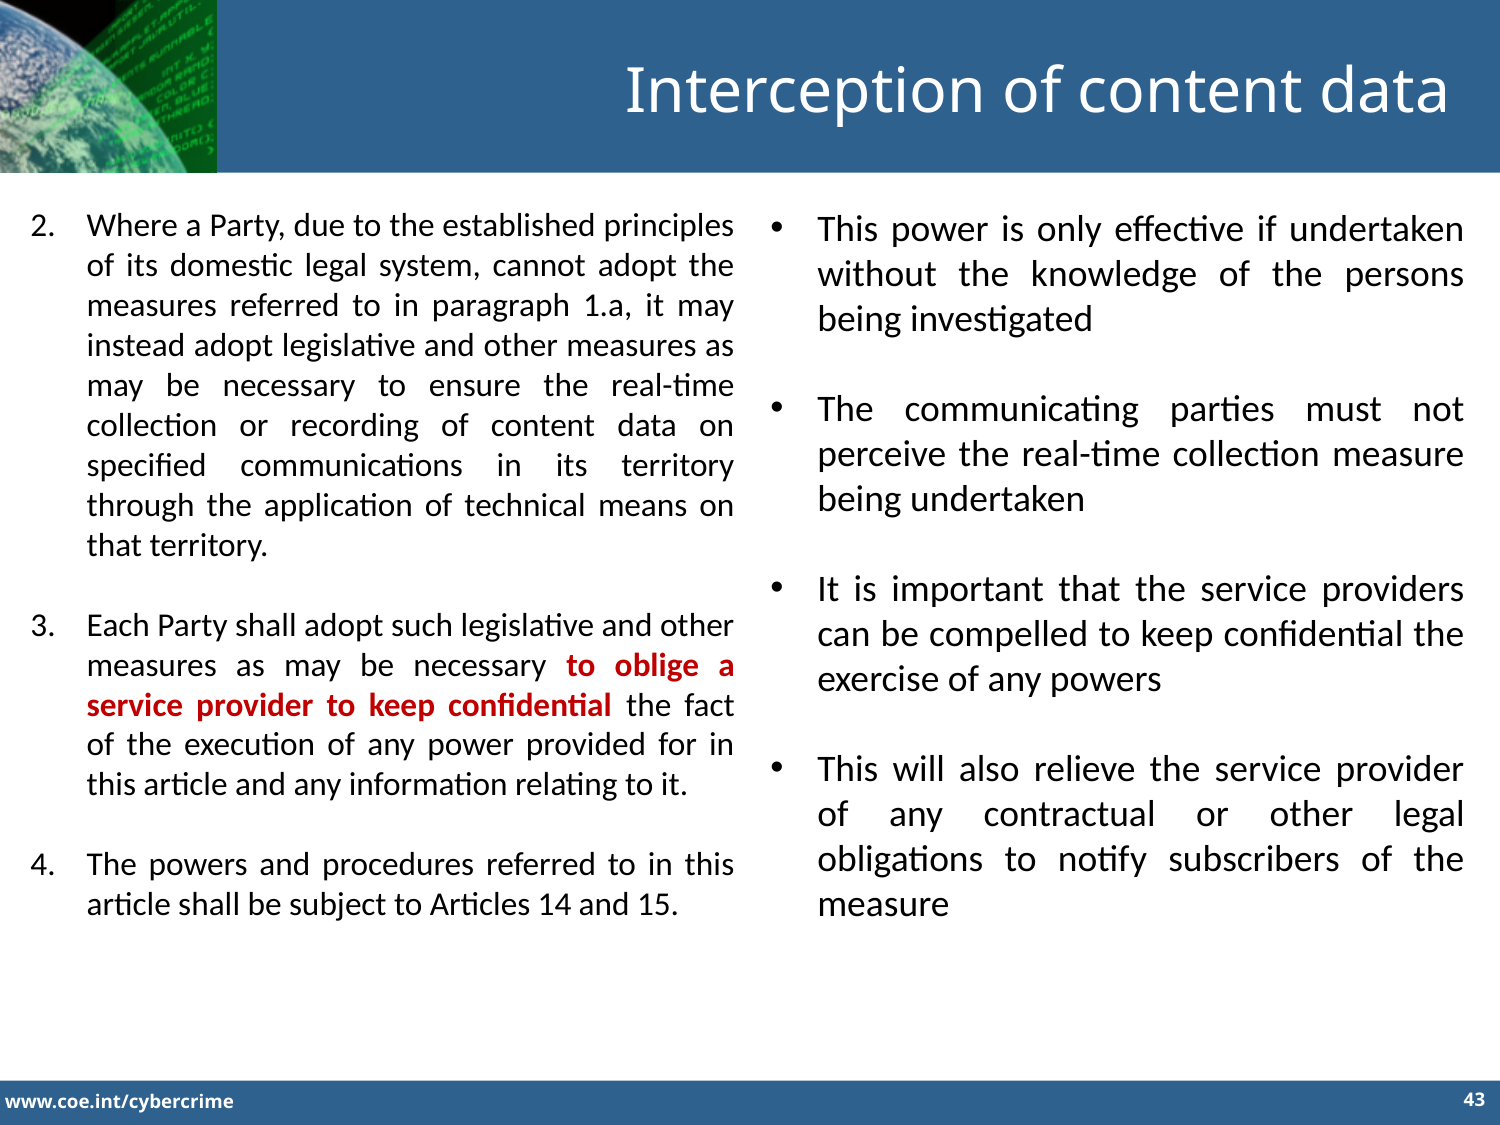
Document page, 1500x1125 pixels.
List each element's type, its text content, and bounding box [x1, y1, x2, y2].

text_box Interception of content data [230, 42, 1483, 133]
text_box Where a Party, due to the established principles of its domestic legal system, cannot adopt the measures referred to in paragraph 1.a, it may instead adopt legislative and other measures as may be necessary to ensure the real-time collection or recording of content data on specified communications in its territory through the application of technical means on that territory. Each Party shall adopt such legislative and other measures as may be necessary to oblige a service provider to keep confidential the fact of the execution of any power provided for in this article and any information relating to it. The powers and procedures referred to in this article shall be subject to Articles 14 and 15. [15, 196, 750, 930]
text_box This power is only effective if undertaken without the knowledge of the persons being investigated The communicating parties must not perceive the real-time collection measure being undertaken It is important that the service providers can be compelled to keep confidential the exercise of any powers This will also relieve the service provider of any contractual or other legal obligations to notify subscribers of the measure [755, 196, 1480, 931]
picture [0, 0, 217, 173]
